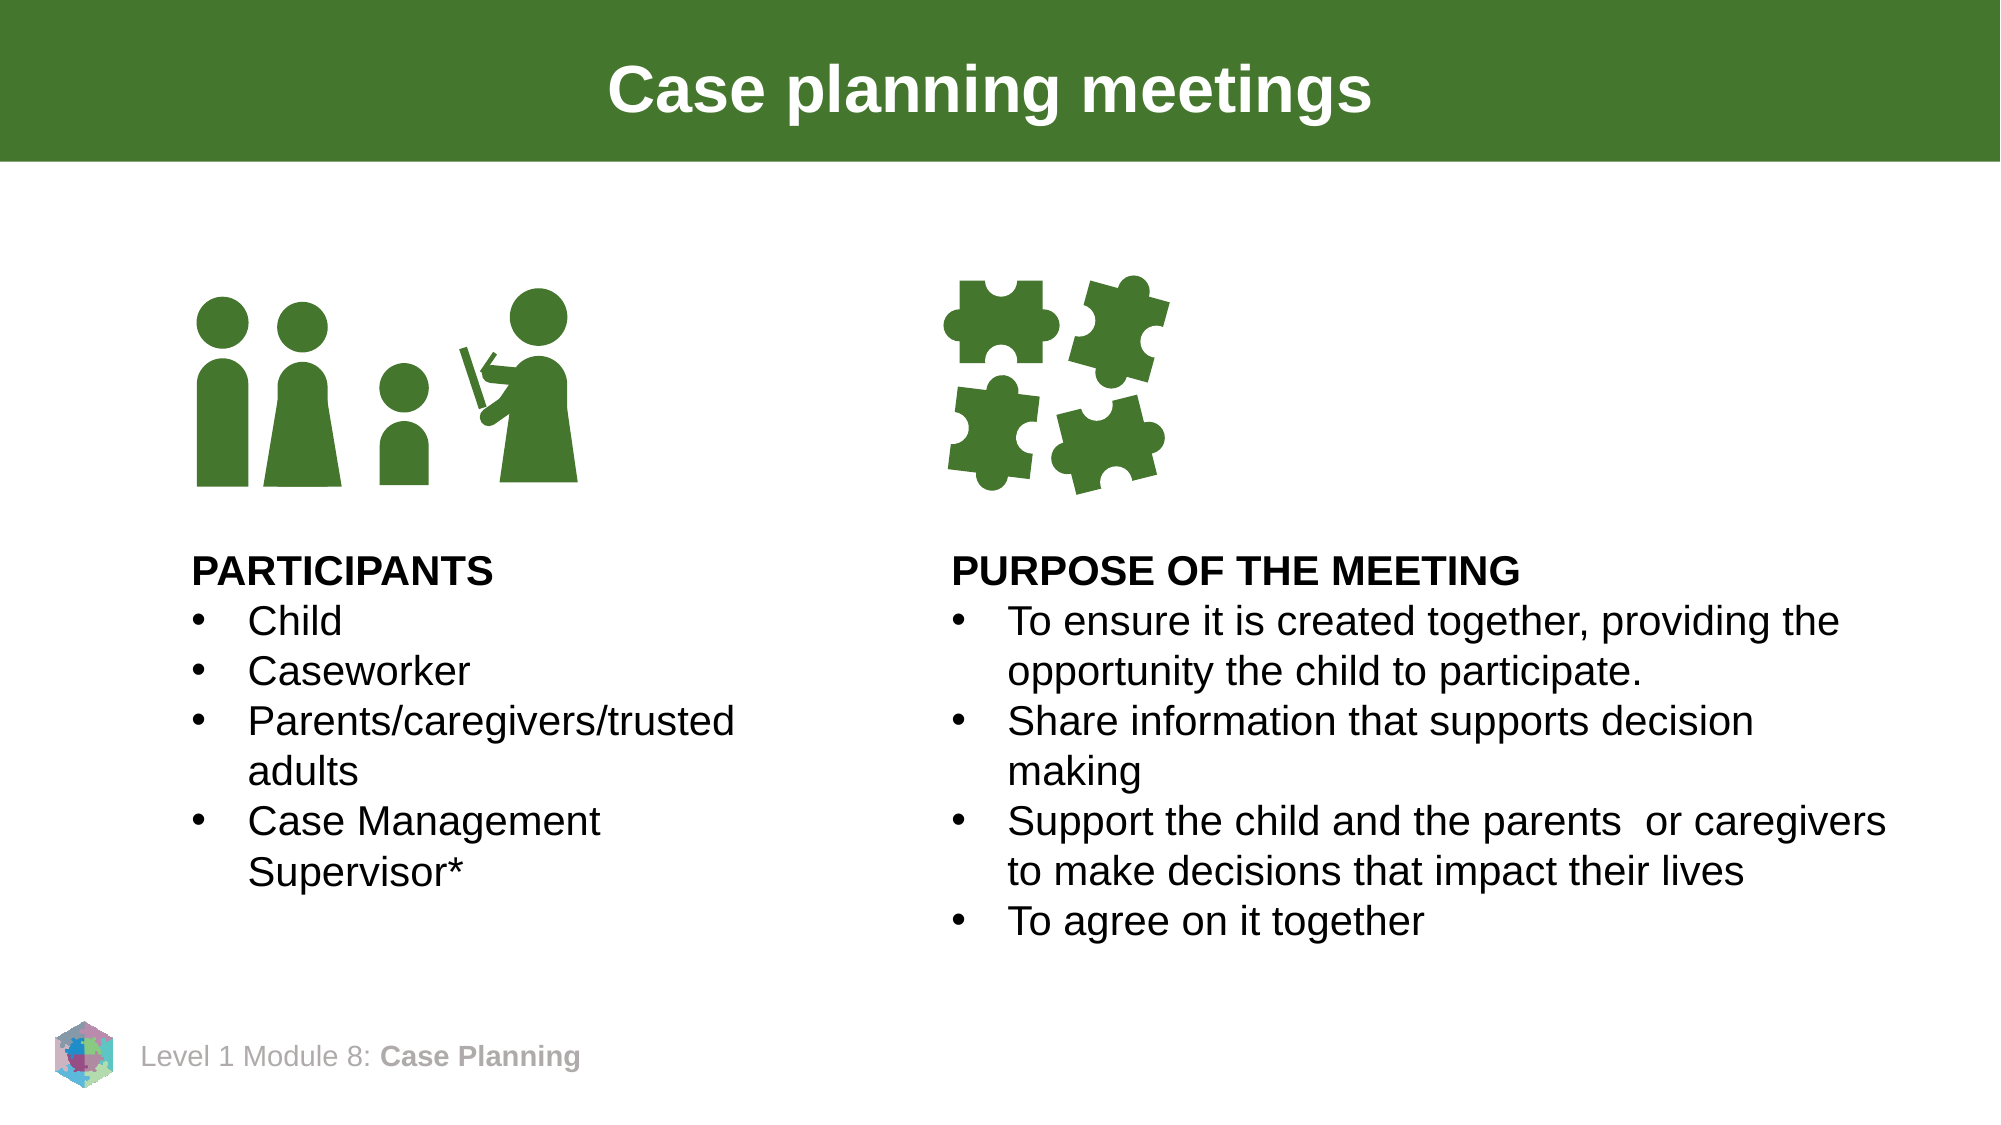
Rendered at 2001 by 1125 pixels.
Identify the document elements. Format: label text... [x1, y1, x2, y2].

title Case planning meetings [137, 19, 1863, 163]
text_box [263, 301, 342, 487]
picture [55, 1021, 113, 1088]
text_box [379, 363, 429, 485]
text_box PARTICIPANTS Child Caseworker Parents/caregivers/trusted adults Case Management Supervisor* [176, 536, 770, 902]
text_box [196, 296, 249, 487]
text_box PURPOSE OF THE MEETING To ensure it is created together, providing the opportunity the child to participate. Share information that supports decision making Support the child and the parents or caregivers to make decisions that impact their lives To agree on it together [936, 536, 1906, 952]
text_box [468, 288, 578, 483]
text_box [936, 264, 1174, 500]
